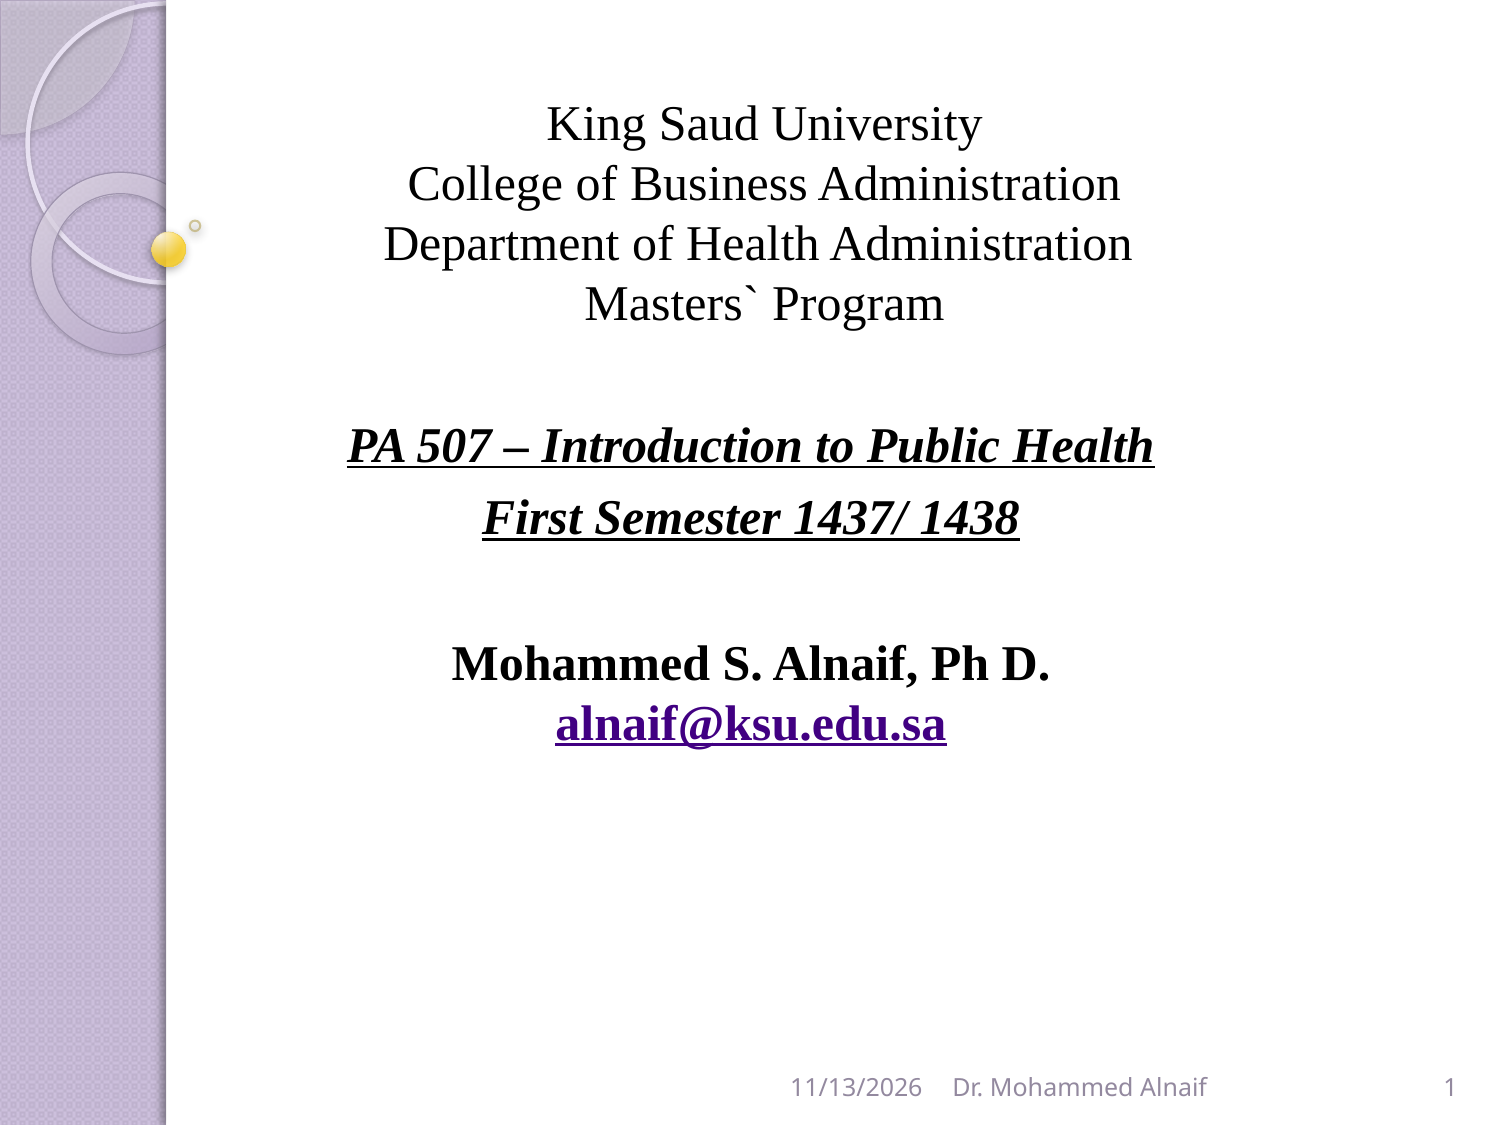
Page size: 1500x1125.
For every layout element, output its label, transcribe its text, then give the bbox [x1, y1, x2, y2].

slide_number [587, 1034, 937, 1113]
title King Saud University College of Business Administration Department of Health Administration Masters` Program [112, 66, 1388, 338]
footer Dr. Mohammed Alnaif [937, 1034, 1413, 1113]
slide_number 1 [1413, 1034, 1488, 1113]
subtitle PA 507 – Introduction to Public Health First Semester 1437/ 1438 Mohammed S. Alnaif, Ph D. alnaif@ksu.edu.sa [147, 412, 1350, 925]
